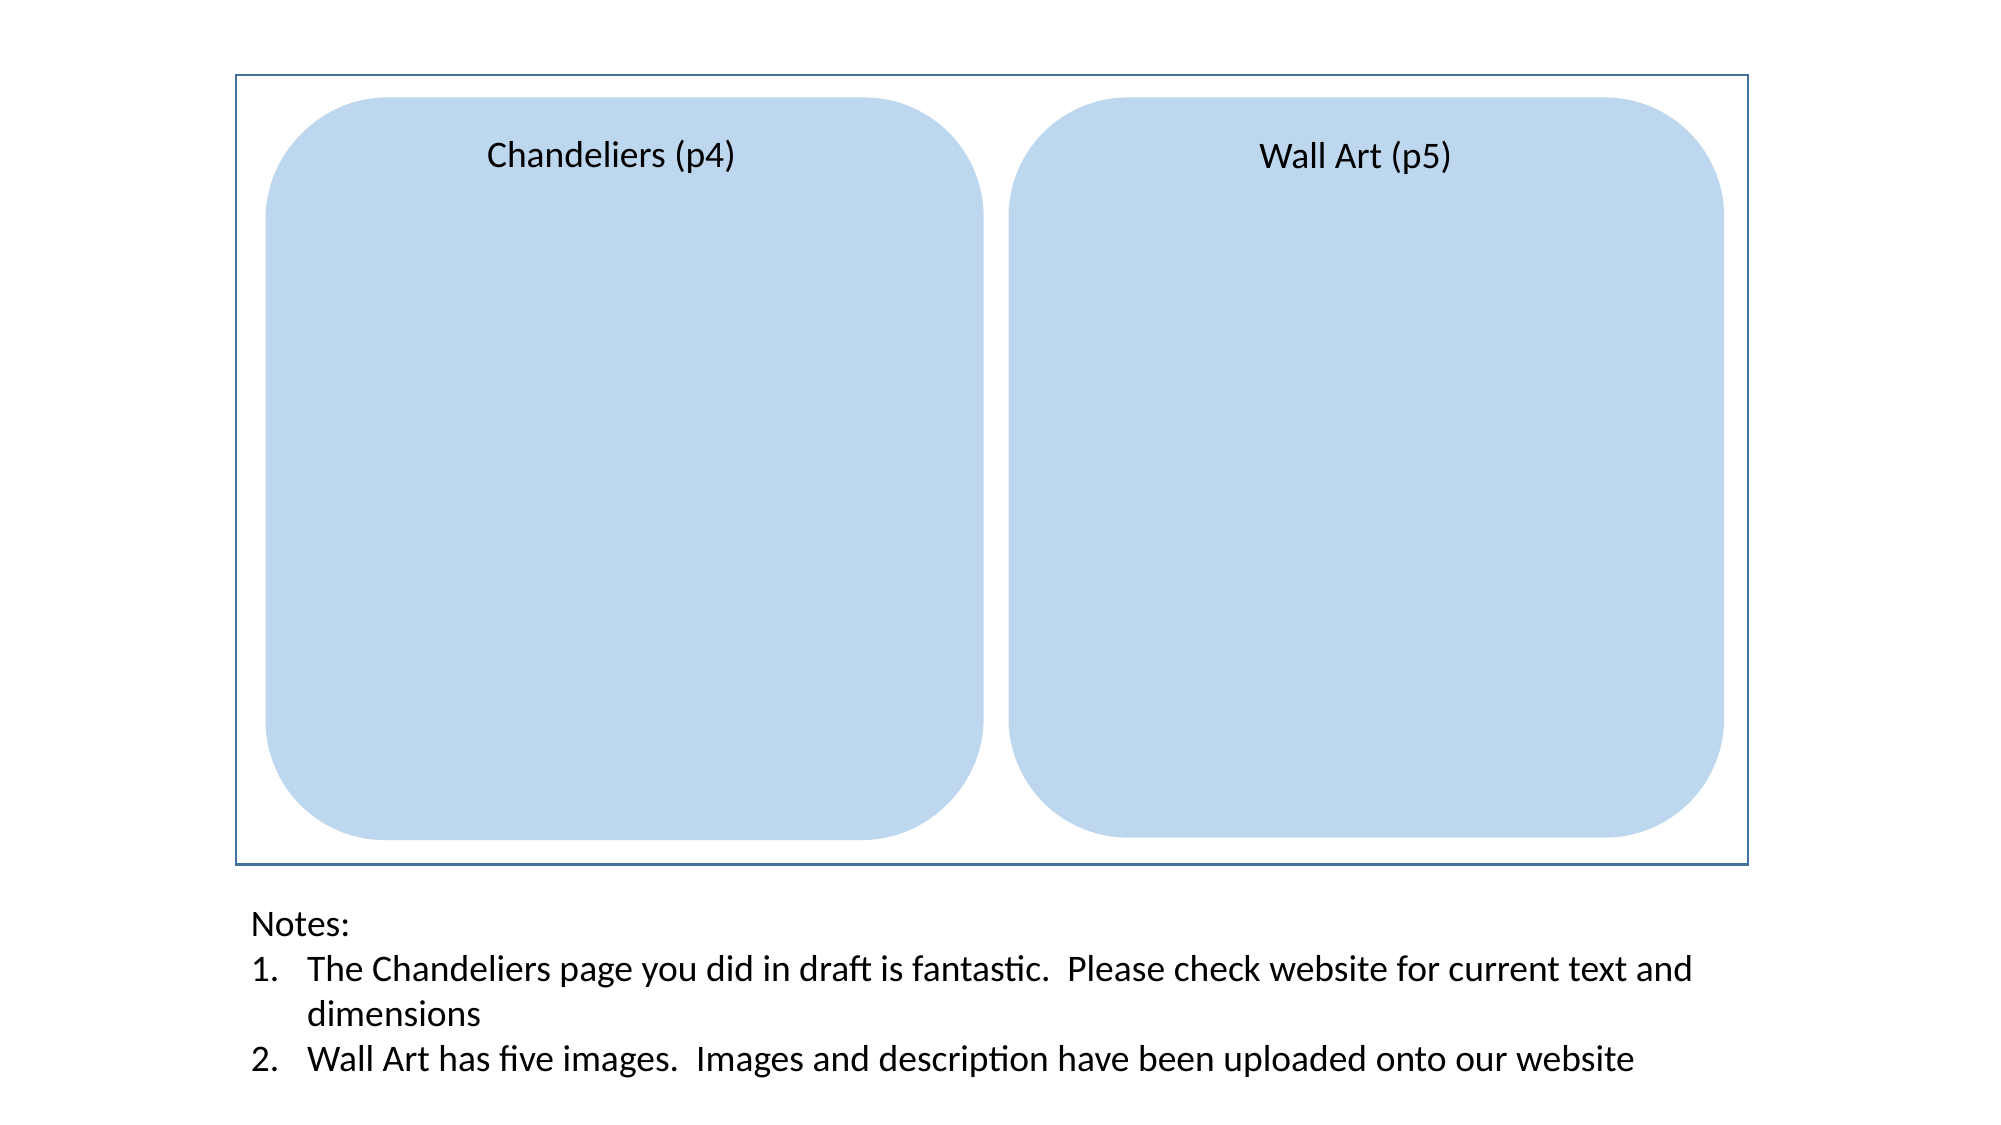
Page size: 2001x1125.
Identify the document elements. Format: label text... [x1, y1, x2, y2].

text_box Chandeliers (p4) [426, 122, 797, 183]
text_box [266, 96, 985, 839]
text_box Notes: The Chandeliers page you did in draft is fantastic. Please check website for current text and dimensions Wall Art has five images. Images and description have been uploaded onto our website [235, 891, 1749, 998]
text_box [235, 74, 1749, 866]
text_box Wall Art (p5) [1072, 123, 1648, 184]
text_box [1007, 96, 1726, 839]
text_box [264, 152, 930, 842]
